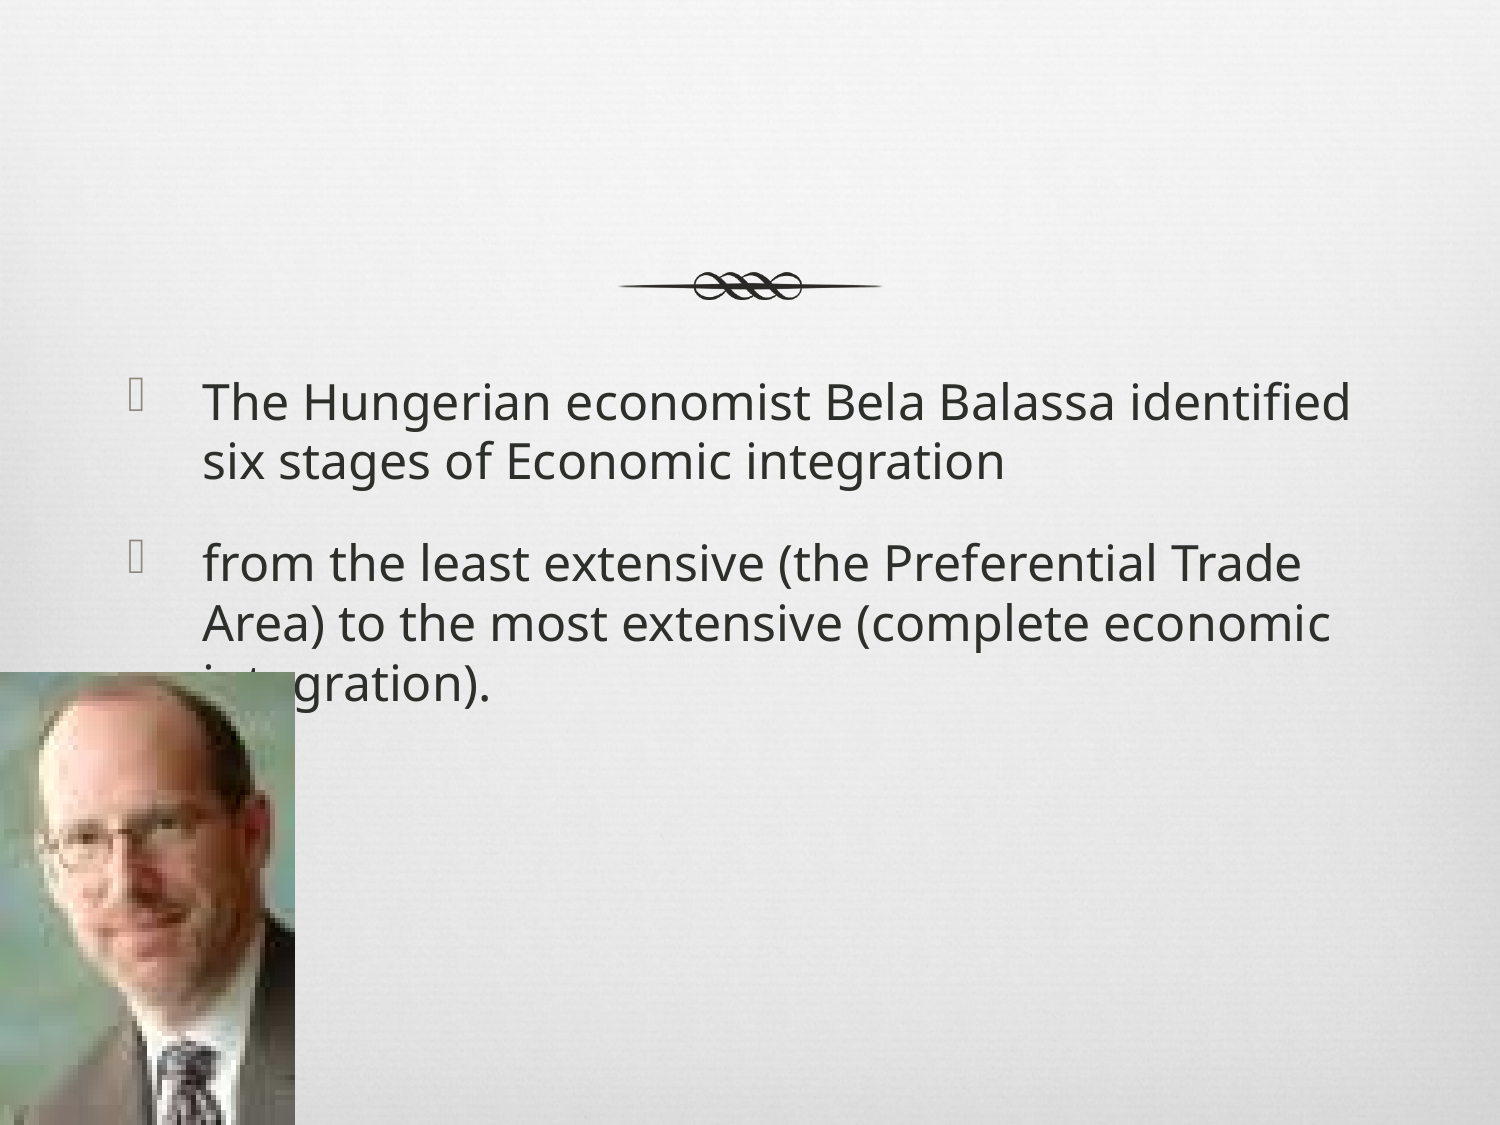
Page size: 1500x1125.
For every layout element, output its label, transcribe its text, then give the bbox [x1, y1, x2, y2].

picture [0, 672, 296, 1125]
list The Hungerian economist Bela Balassa identified six stages of Economic integration from the least extensive (the Preferential Trade Area) to the most extensive (complete economic integration). [112, 362, 1388, 963]
picture [615, 272, 885, 300]
